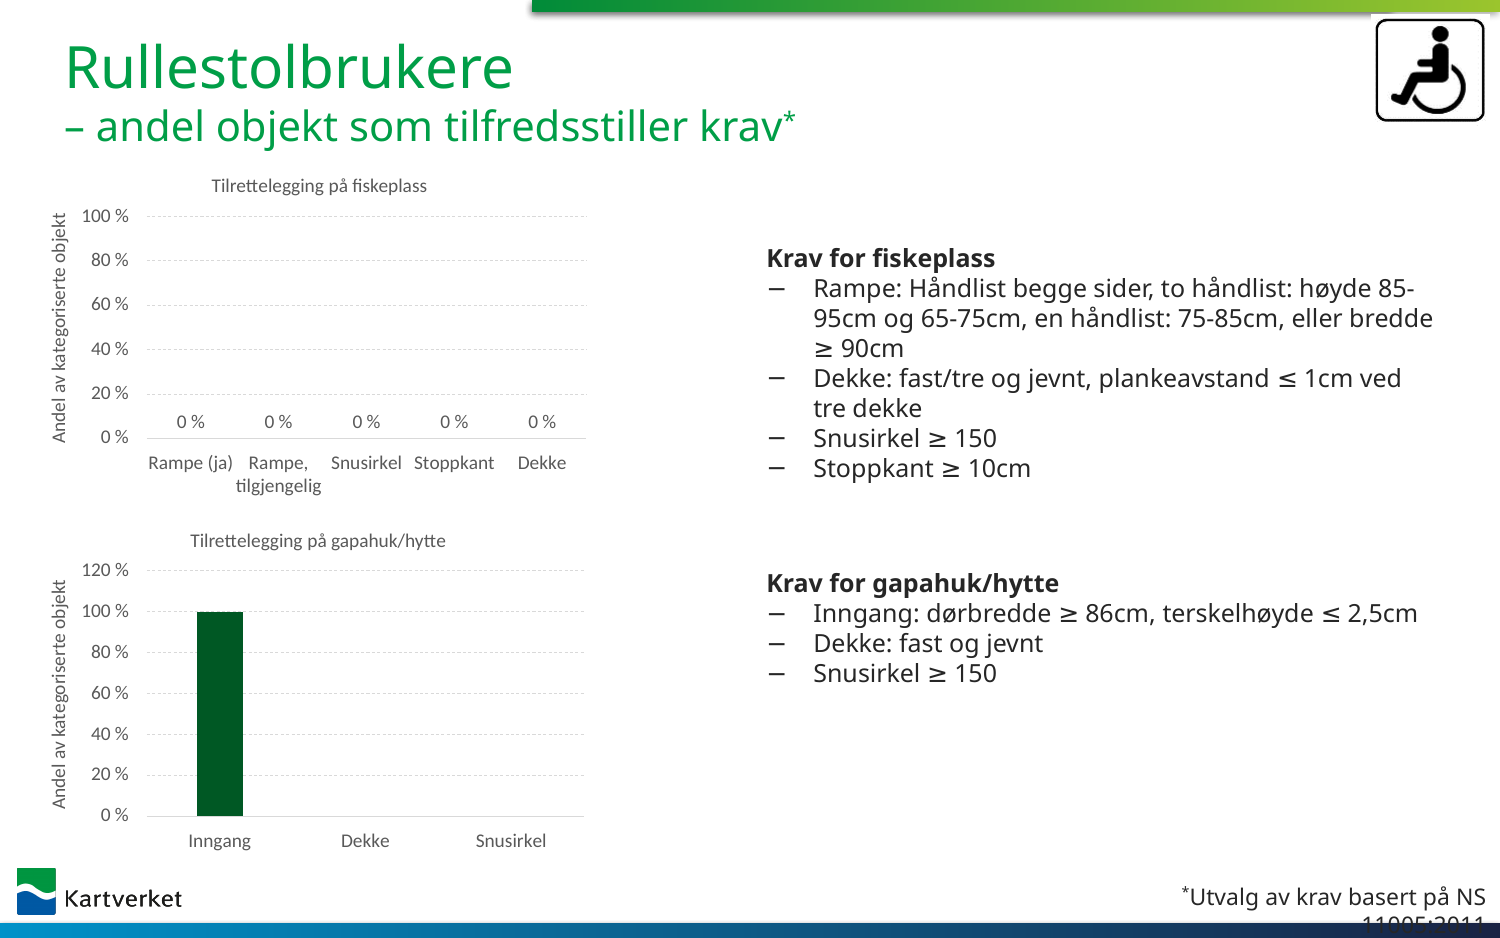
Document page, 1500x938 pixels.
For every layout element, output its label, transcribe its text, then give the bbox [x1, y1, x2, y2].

picture [41, 520, 596, 859]
text_box Rullestolbrukere – andel objekt som tilfredsstiller krav* [49, 29, 1431, 158]
text_box *Utvalg av krav basert på NS 11005:2011 [1068, 873, 1500, 938]
picture [41, 166, 598, 505]
text_box Krav for fiskeplass Rampe: Håndlist begge sider, to håndlist: høyde 85-95cm og 65-75cm, en håndlist: 75-85cm, eller bredde ≥ 90cm Dekke: fast/tre og jevnt, plankeavstand ≤ 1cm ved tre dekke Snusirkel ≥ 150 Stoppkant ≥ 10cm [751, 235, 1452, 490]
picture [1371, 13, 1491, 127]
text_box Krav for gapahuk/hytte Inngang: dørbredde ≥ 86cm, terskelhøyde ≤ 2,5cm Dekke: fast og jevnt Snusirkel ≥ 150 [751, 560, 1452, 695]
